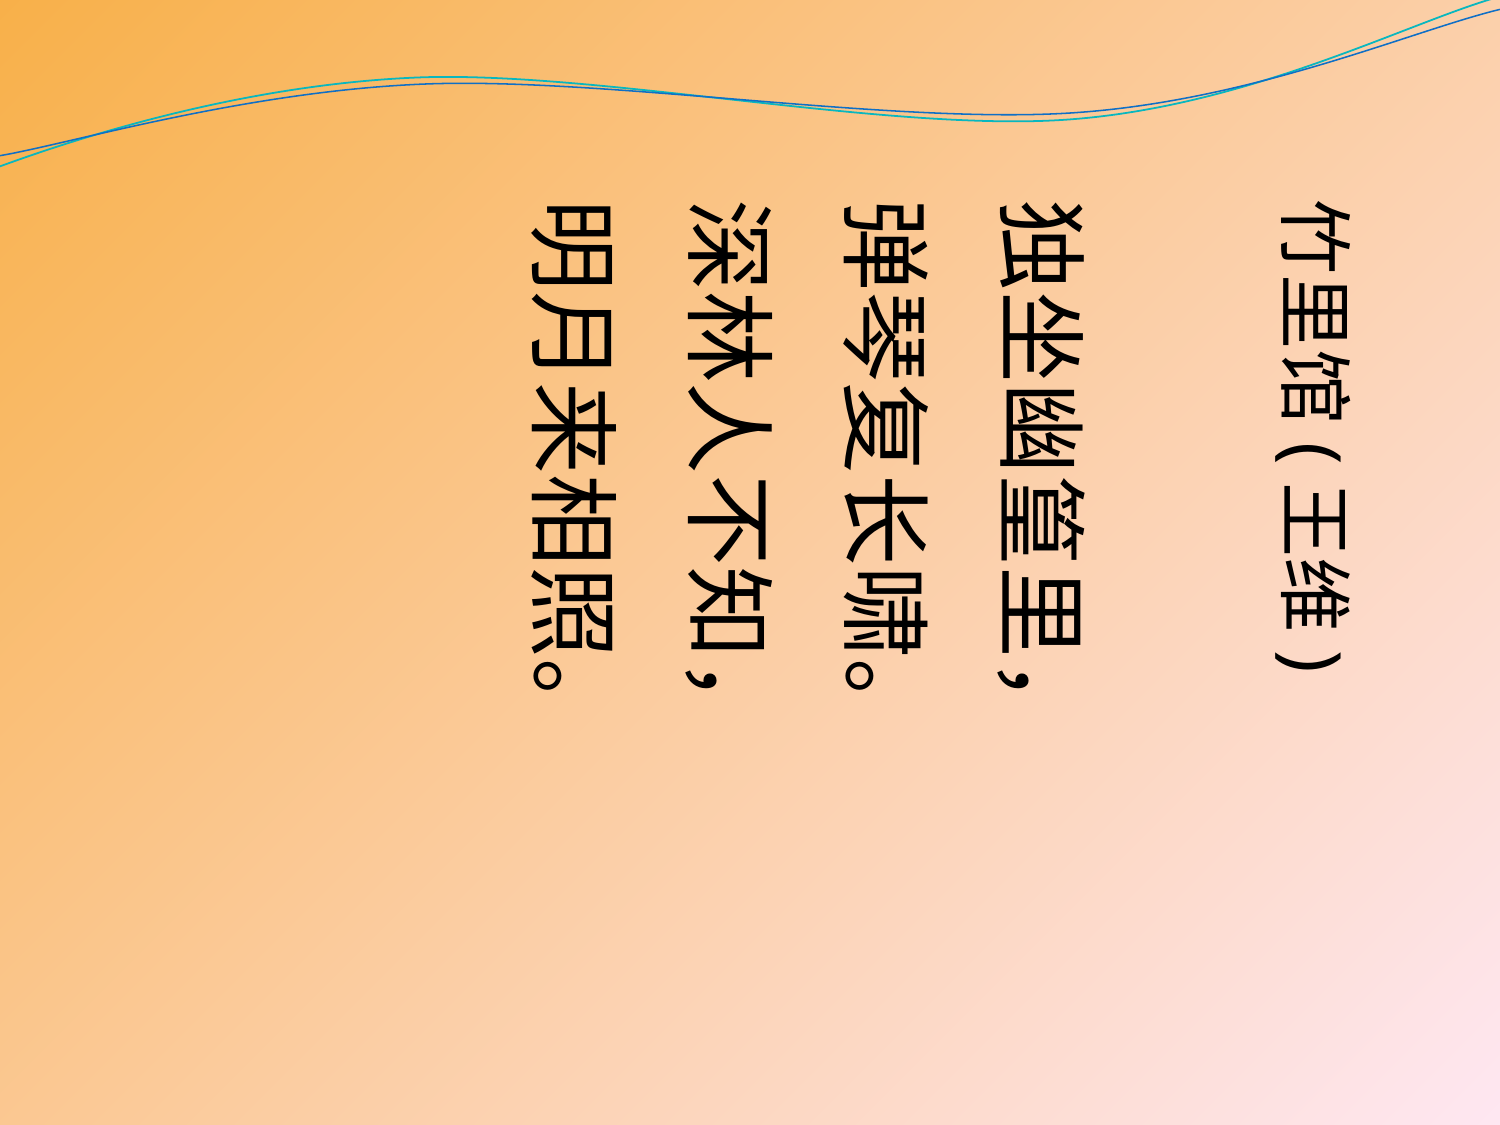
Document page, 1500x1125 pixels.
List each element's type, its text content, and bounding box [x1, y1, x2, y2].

text_box 竹里馆(王维) 独坐幽篁里， 弹琴复长啸。 深林人不知， 明月来相照。 [454, 184, 1370, 750]
